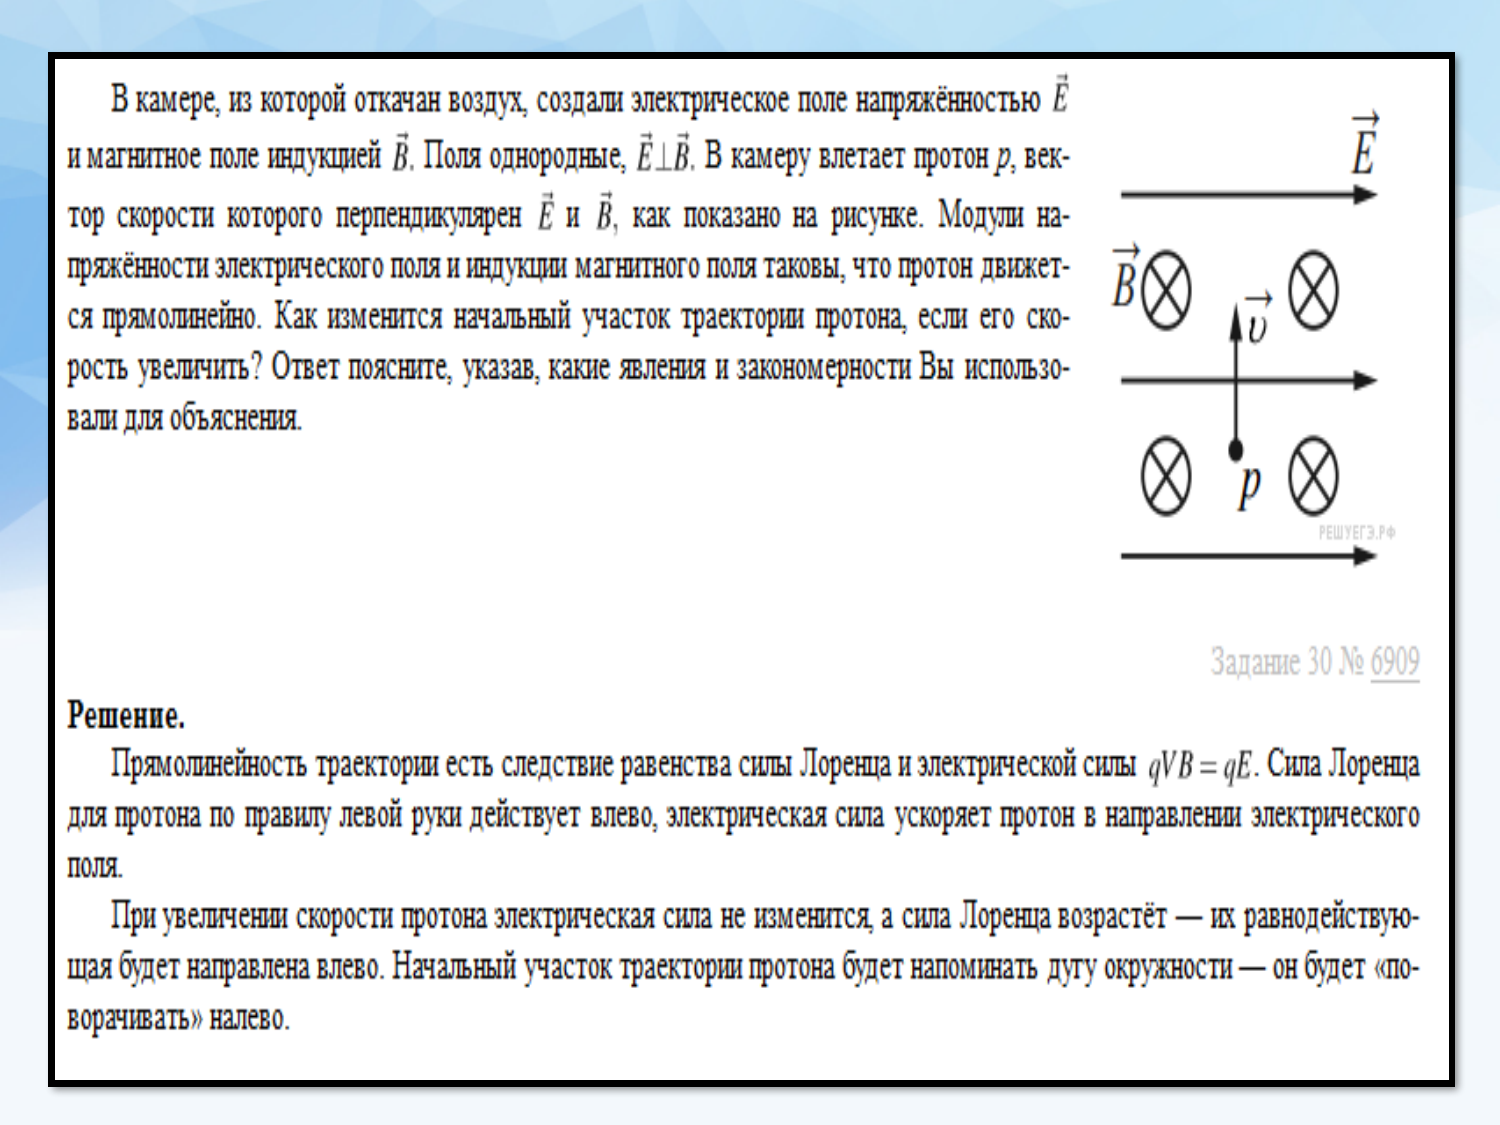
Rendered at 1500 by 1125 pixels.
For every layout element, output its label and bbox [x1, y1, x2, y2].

list [54, 58, 1449, 1081]
picture [0, 0, 1500, 1125]
